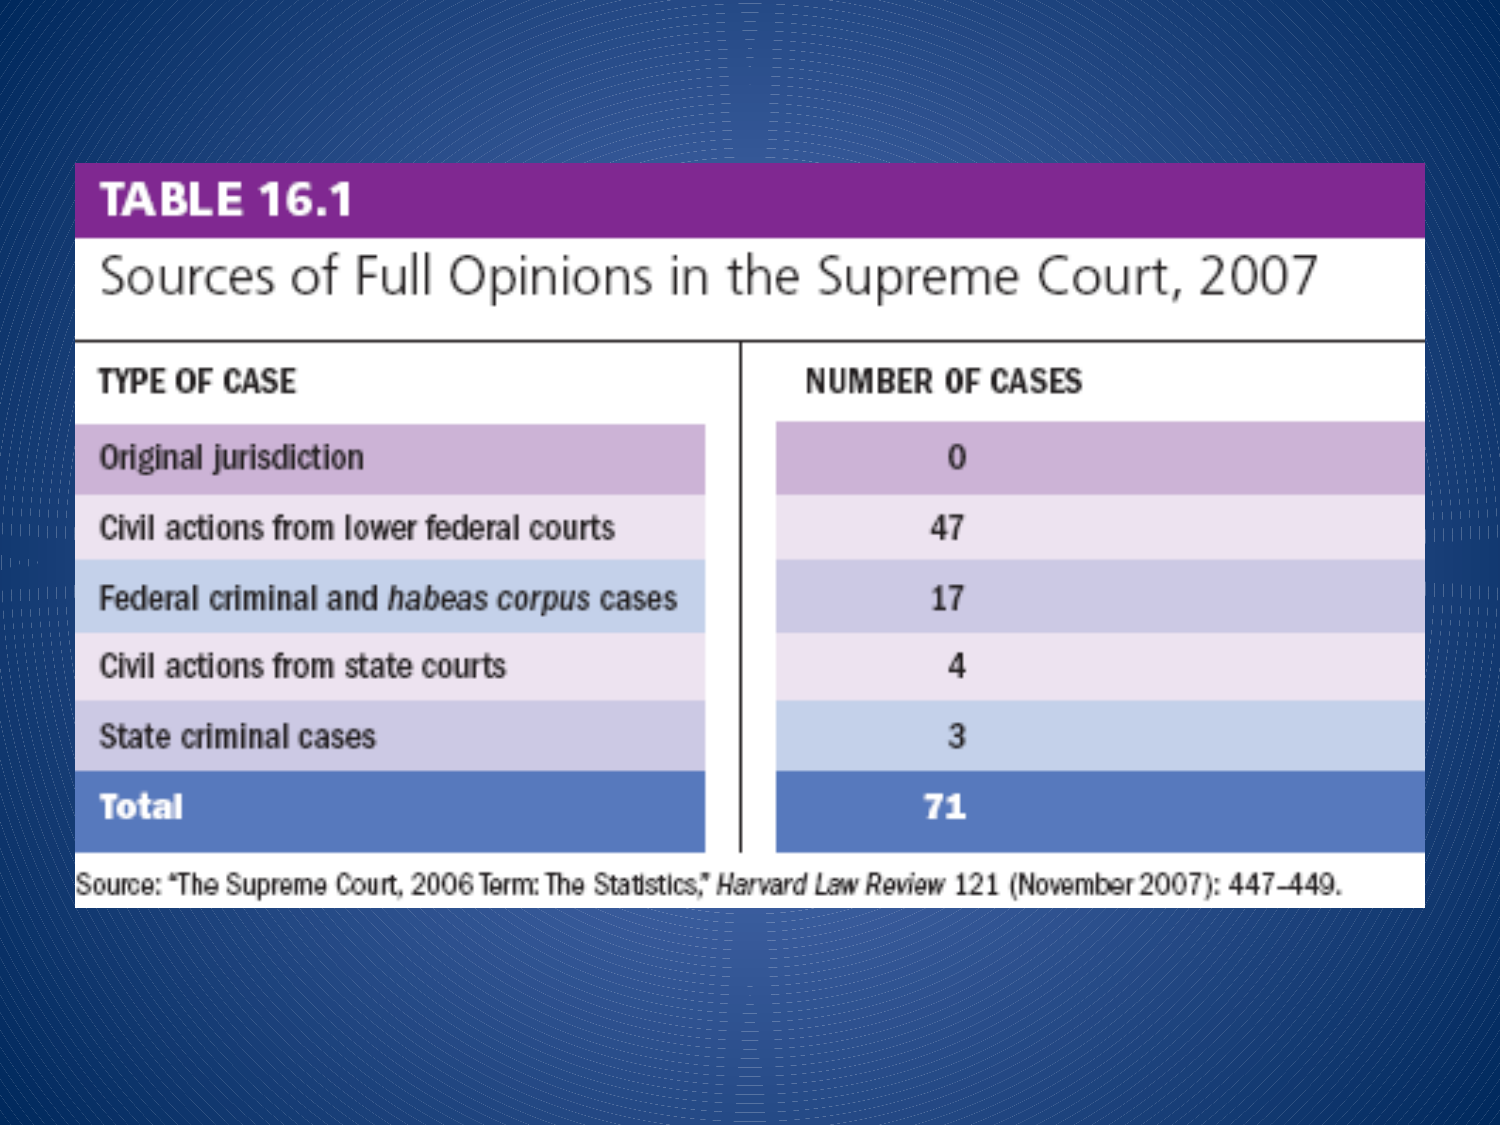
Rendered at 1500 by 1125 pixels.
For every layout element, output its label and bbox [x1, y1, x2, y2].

picture [74, 163, 1426, 908]
